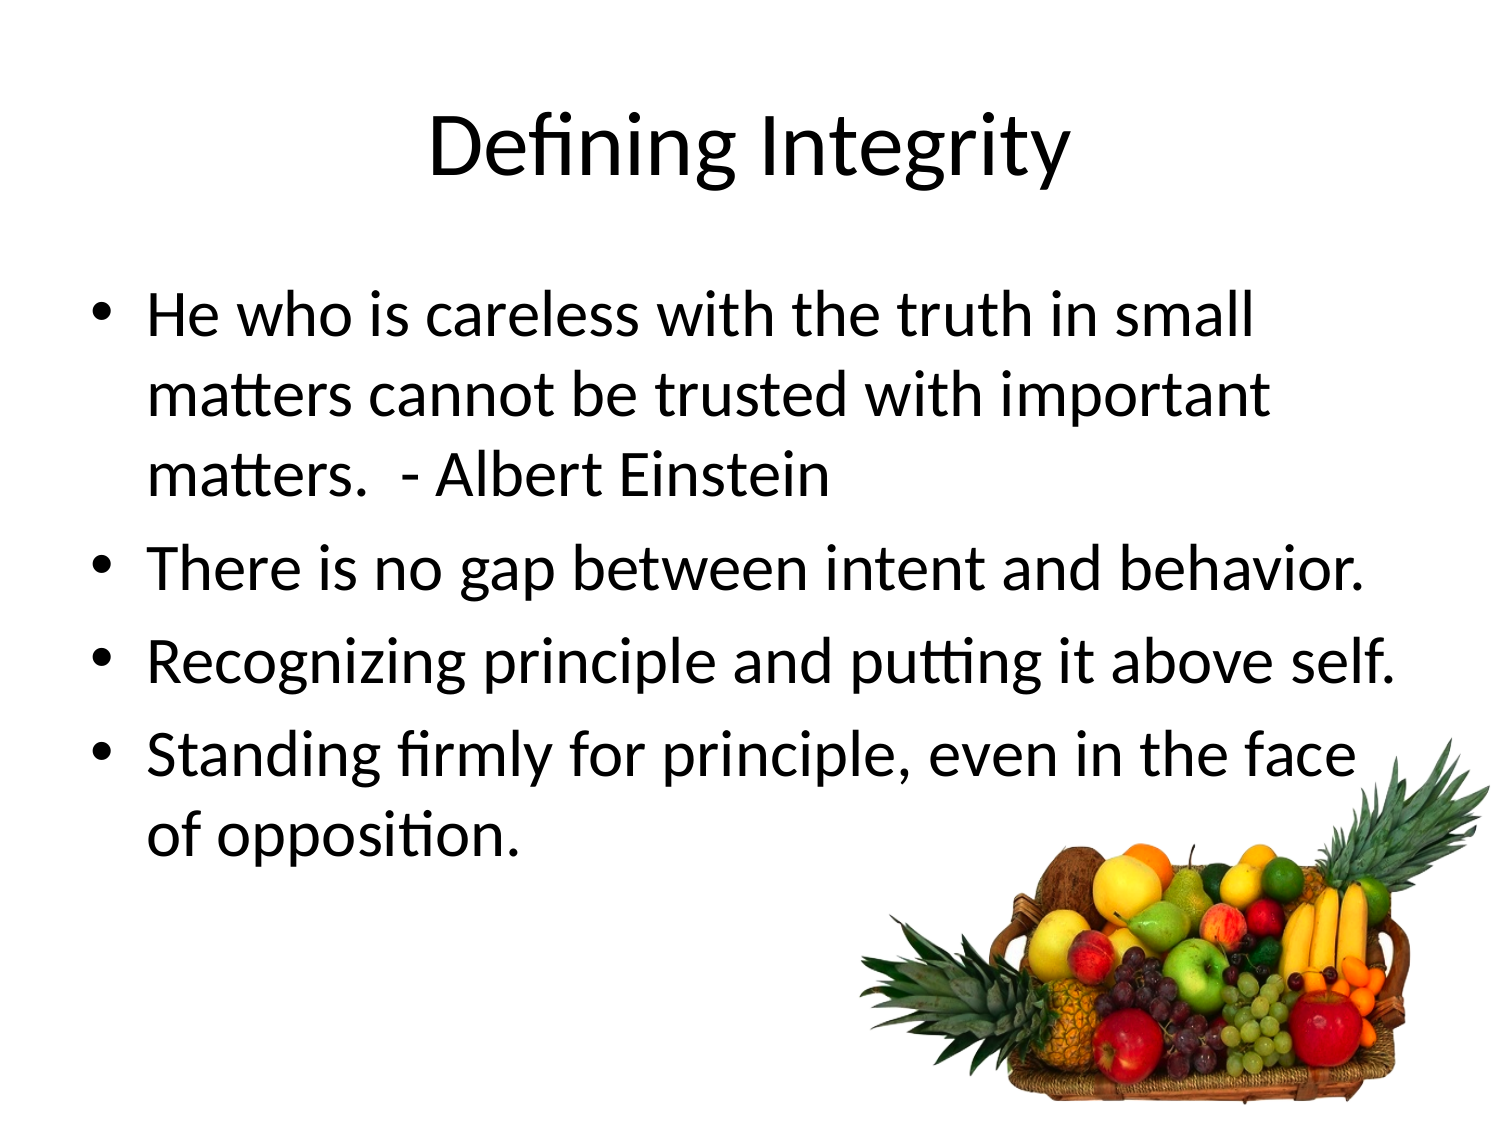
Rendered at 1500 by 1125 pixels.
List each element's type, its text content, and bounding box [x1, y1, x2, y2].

picture [849, 731, 1500, 1125]
title Defining Integrity [75, 45, 1425, 233]
list He who is careless with the truth in small matters cannot be trusted with important matters. - Albert Einstein There is no gap between intent and behavior. Recognizing principle and putting it above self. Standing firmly for principle, even in the face of opposition. [75, 262, 1425, 1005]
